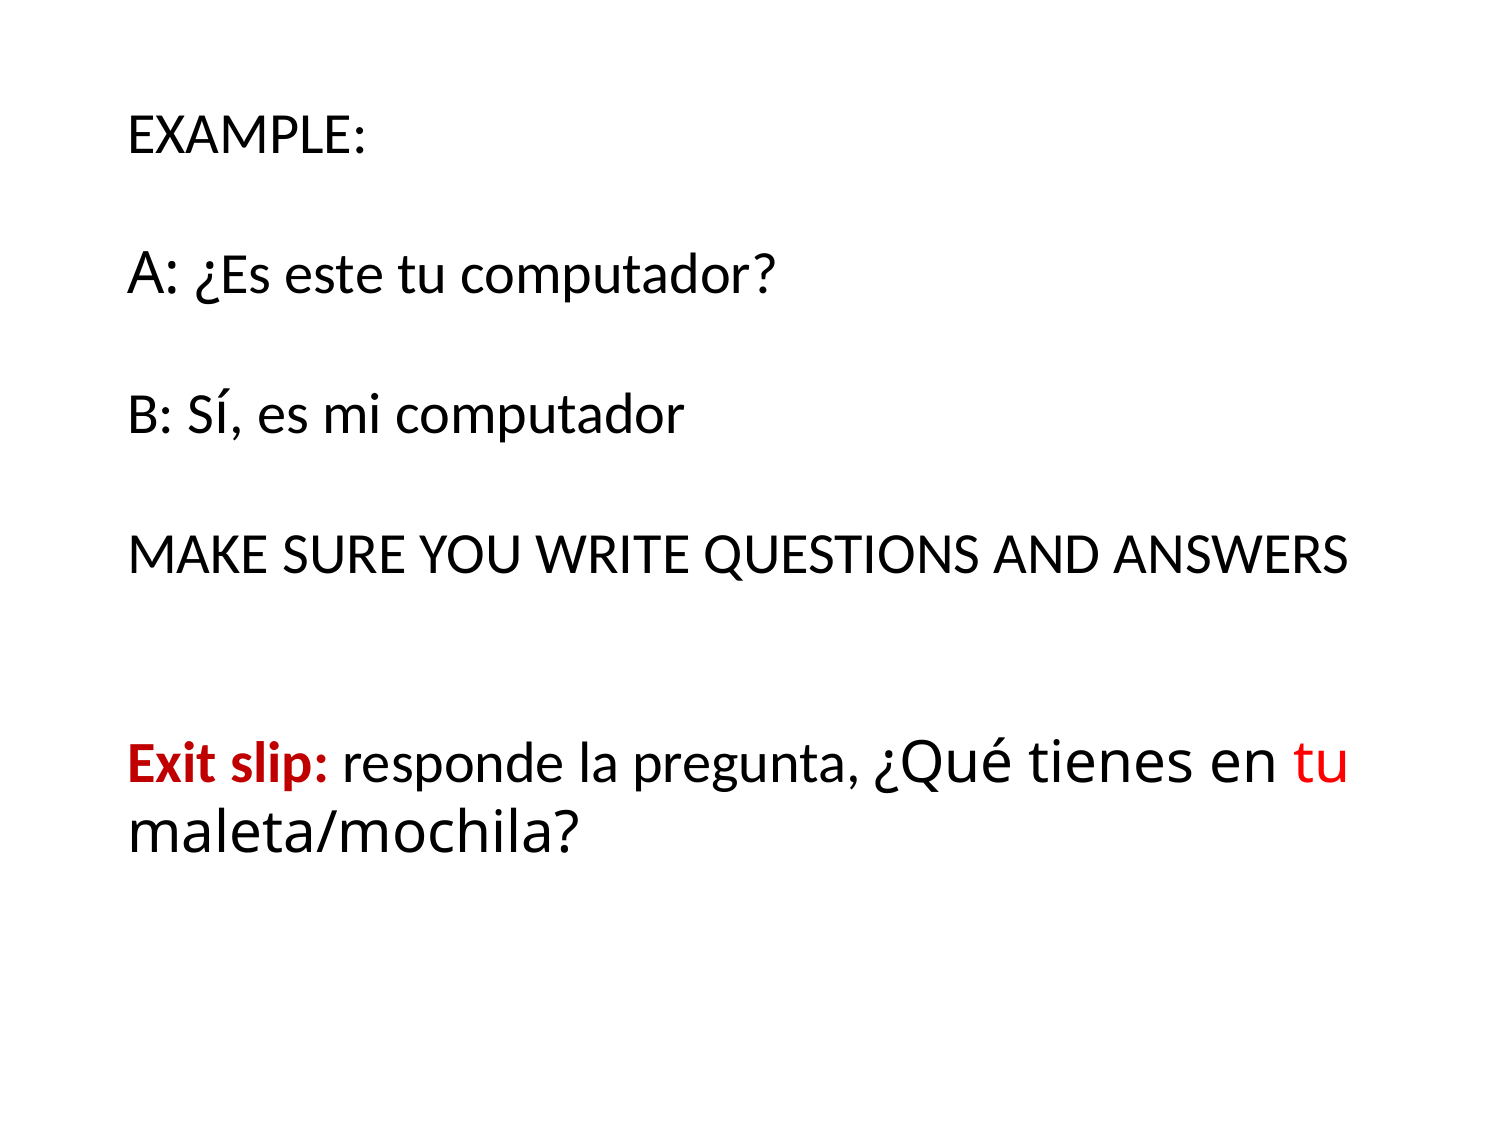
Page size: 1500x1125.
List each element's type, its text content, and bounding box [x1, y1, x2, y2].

text_box EXAMPLE: A: ¿Es este tu computador? B: Sí, es mi computador MAKE SURE YOU WRITE QUESTIONS AND ANSWERS Exit slip: responde la pregunta, ¿Qué tienes en tu maleta/mochila? [112, 87, 1425, 1125]
